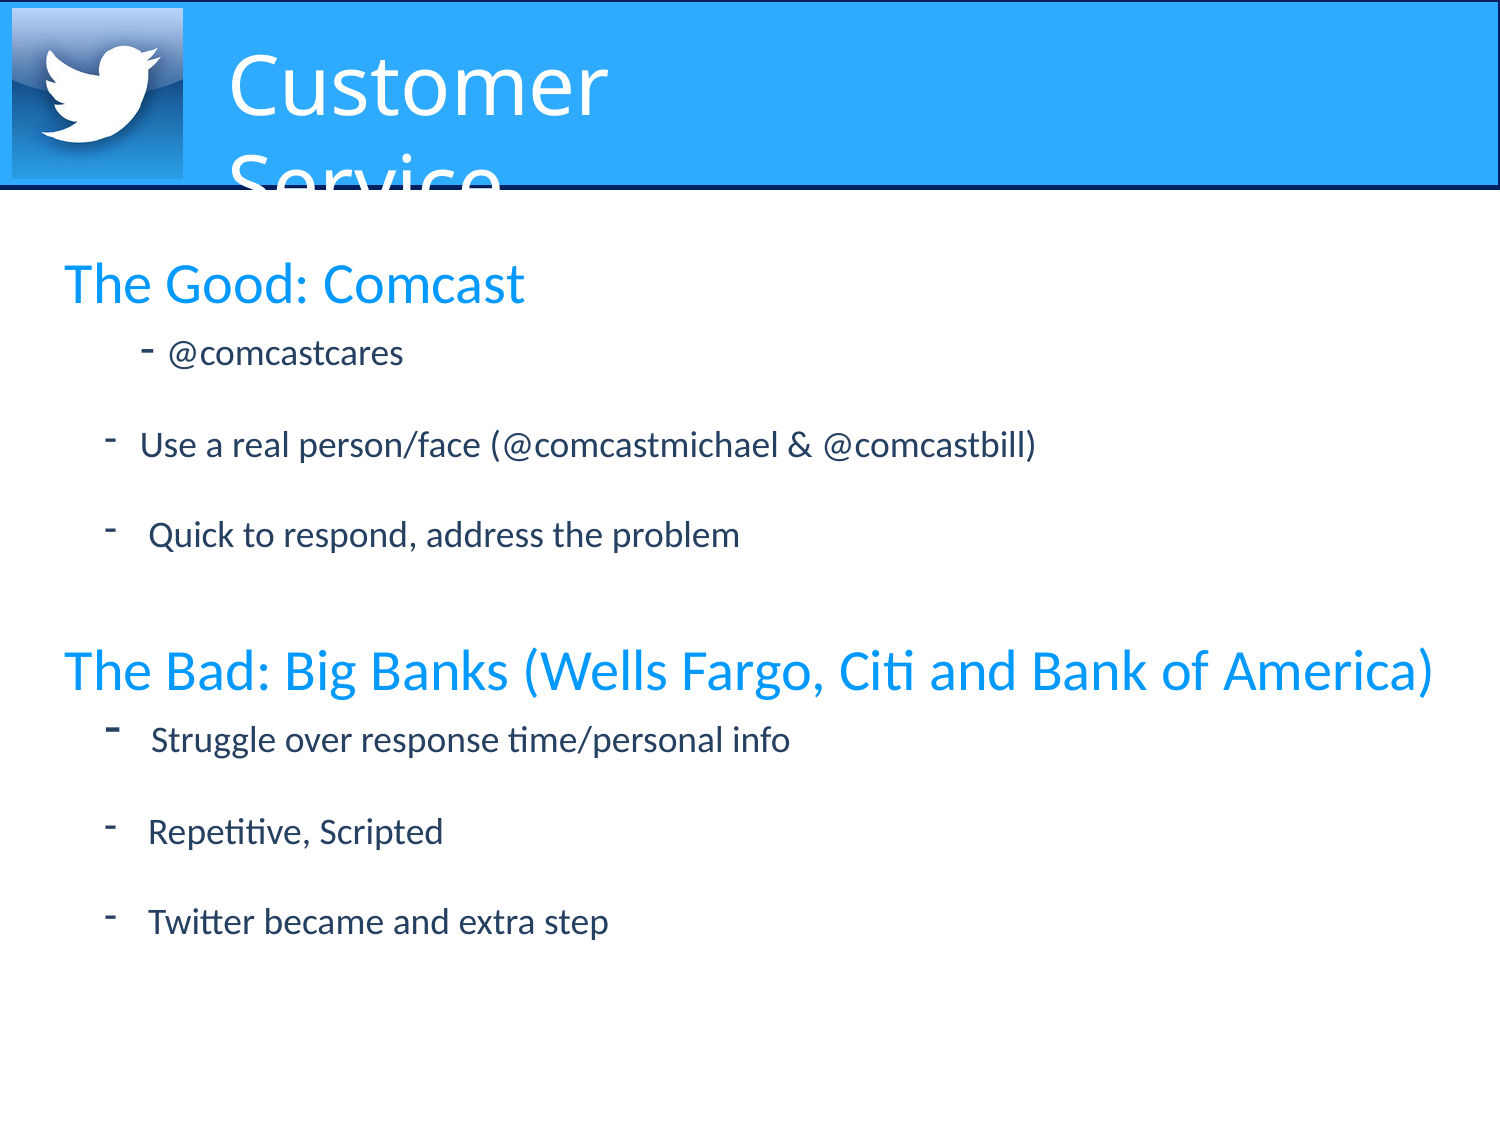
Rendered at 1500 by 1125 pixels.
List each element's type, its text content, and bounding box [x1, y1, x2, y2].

text_box The Good: Comcast - @comcastcares Use a real person/face (@comcastmichael & @comcastbill) Quick to respond, address the problem [50, 237, 1200, 563]
text_box The Bad: Big Banks (Wells Fargo, Citi and Bank of America) Struggle over response time/personal info Repetitive, Scripted Twitter became and extra step [49, 624, 1488, 950]
text_box [0, 0, 1500, 190]
text_box Customer Service [212, 24, 875, 237]
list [12, 8, 183, 179]
